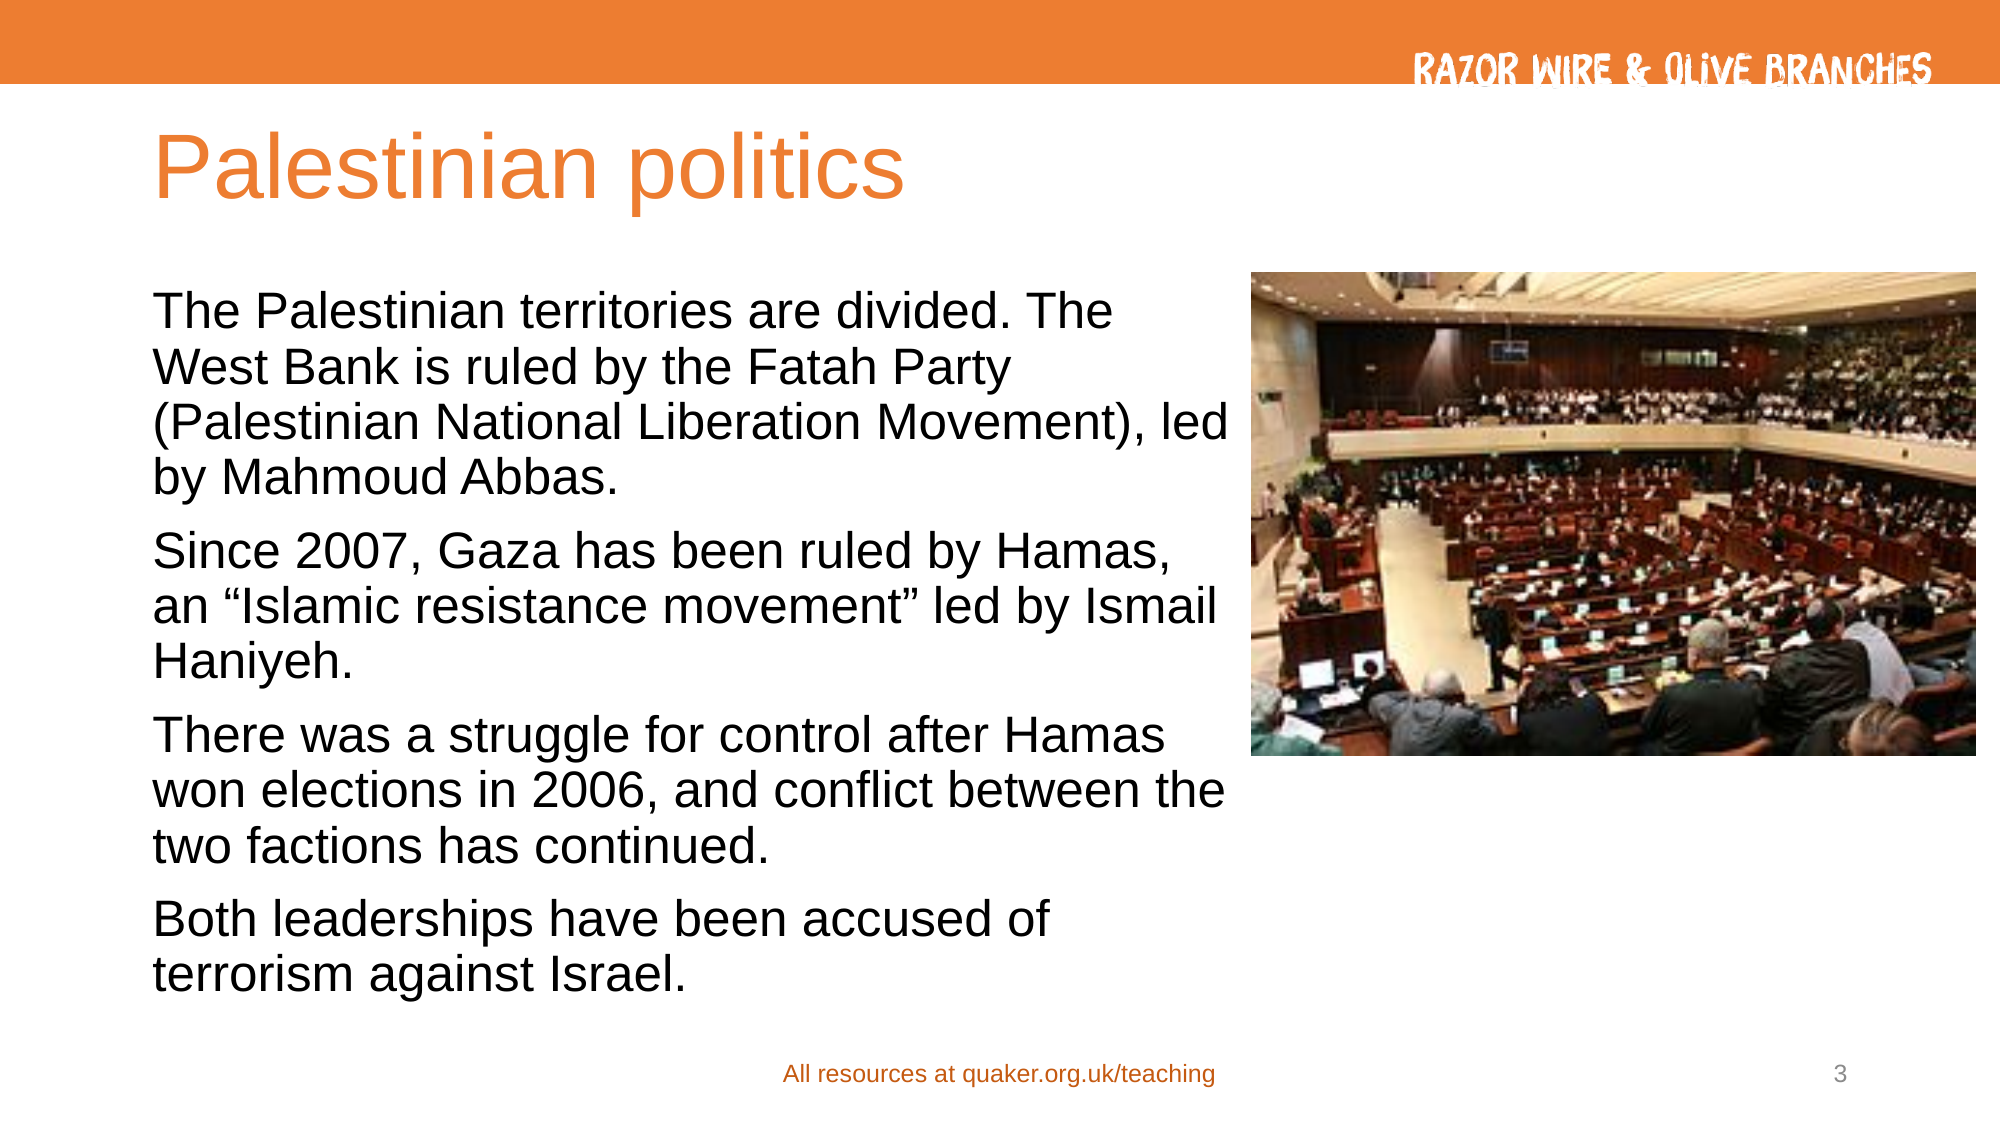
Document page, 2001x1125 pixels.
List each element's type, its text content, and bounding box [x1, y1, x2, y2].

picture [1251, 272, 1976, 756]
title Palestinian politics [137, 59, 1863, 277]
footer All resources at quaker.org.uk/teaching [662, 1042, 1338, 1103]
slide_number 3 [1412, 1042, 1863, 1103]
picture [1411, 49, 1935, 89]
list The Palestinian territories are divided. The West Bank is ruled by the Fatah Party (Palestinian National Liberation Movement), led by Mahmoud Abbas. Since 2007, Gaza has been ruled by Hamas, an “Islamic resistance movement” led by Ismail Haniyeh. There was a struggle for control after Hamas won elections in 2006, and conflict between the two factions has continued. Both leaderships have been accused of terrorism against Israel. [137, 277, 1252, 1014]
